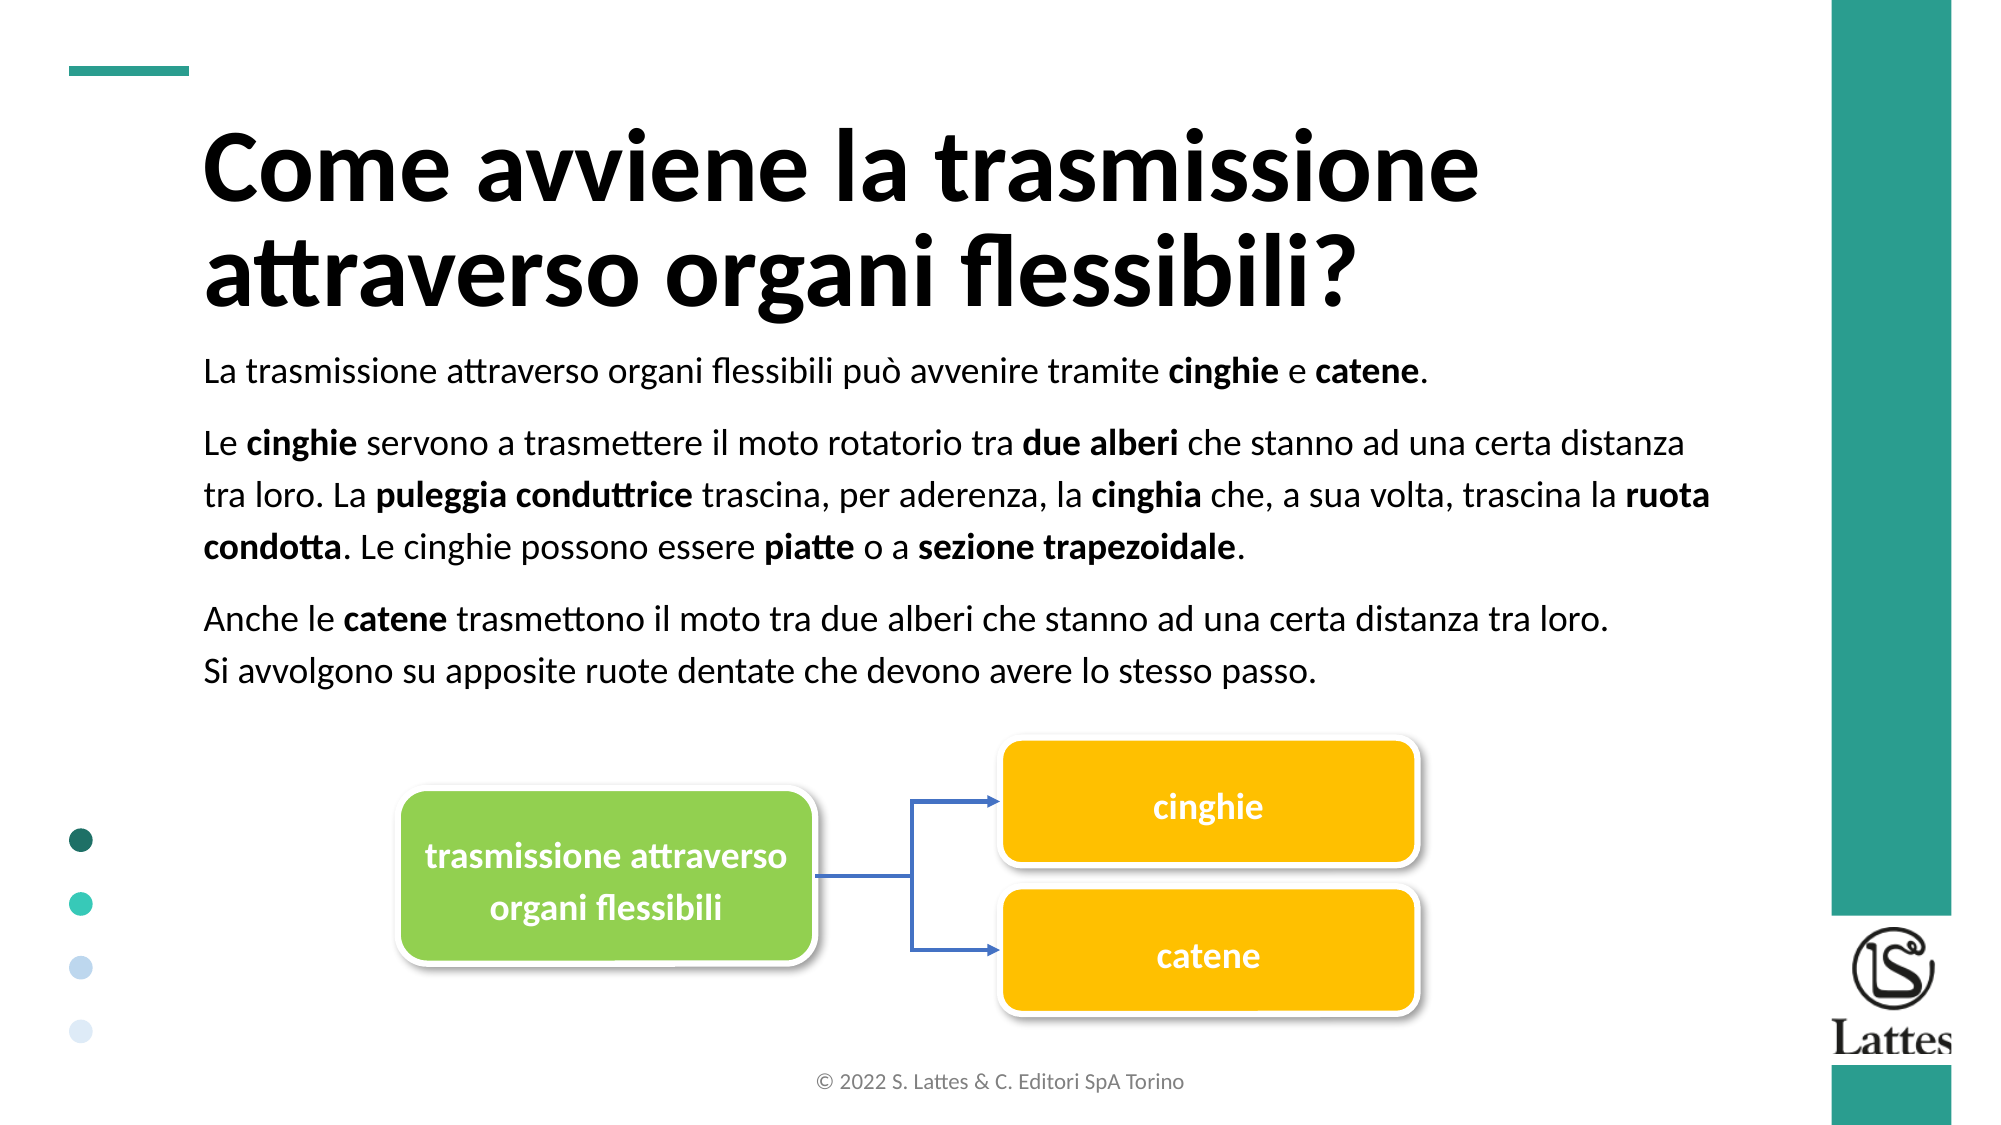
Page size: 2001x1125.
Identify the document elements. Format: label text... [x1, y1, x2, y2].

text_box La trasmissione attraverso organi flessibili può avvenire tramite cinghie e catene. Le cinghie servono a trasmettere il moto rotatorio tra due alberi che stanno ad una certa distanza tra loro. La puleggia conduttrice trascina, per aderenza, la cinghia che, a sua volta, trascina la ruota condotta. Le cinghie possono essere piatte o a sezione trapezoidale. Anche le catene trasmettono il moto tra due alberi che stanno ad una certa distanza tra loro. Si avvolgono su apposite ruote dentate che devono avere lo stesso passo. [188, 331, 1748, 651]
text_box cinghie [998, 736, 1419, 867]
text_box catene [998, 885, 1419, 1015]
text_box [815, 801, 1001, 875]
text_box trasmissione attraverso organi flessibili [396, 786, 815, 965]
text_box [815, 875, 1001, 951]
text_box Come avviene la trasmissione attraverso organi flessibili? [188, 111, 1832, 235]
